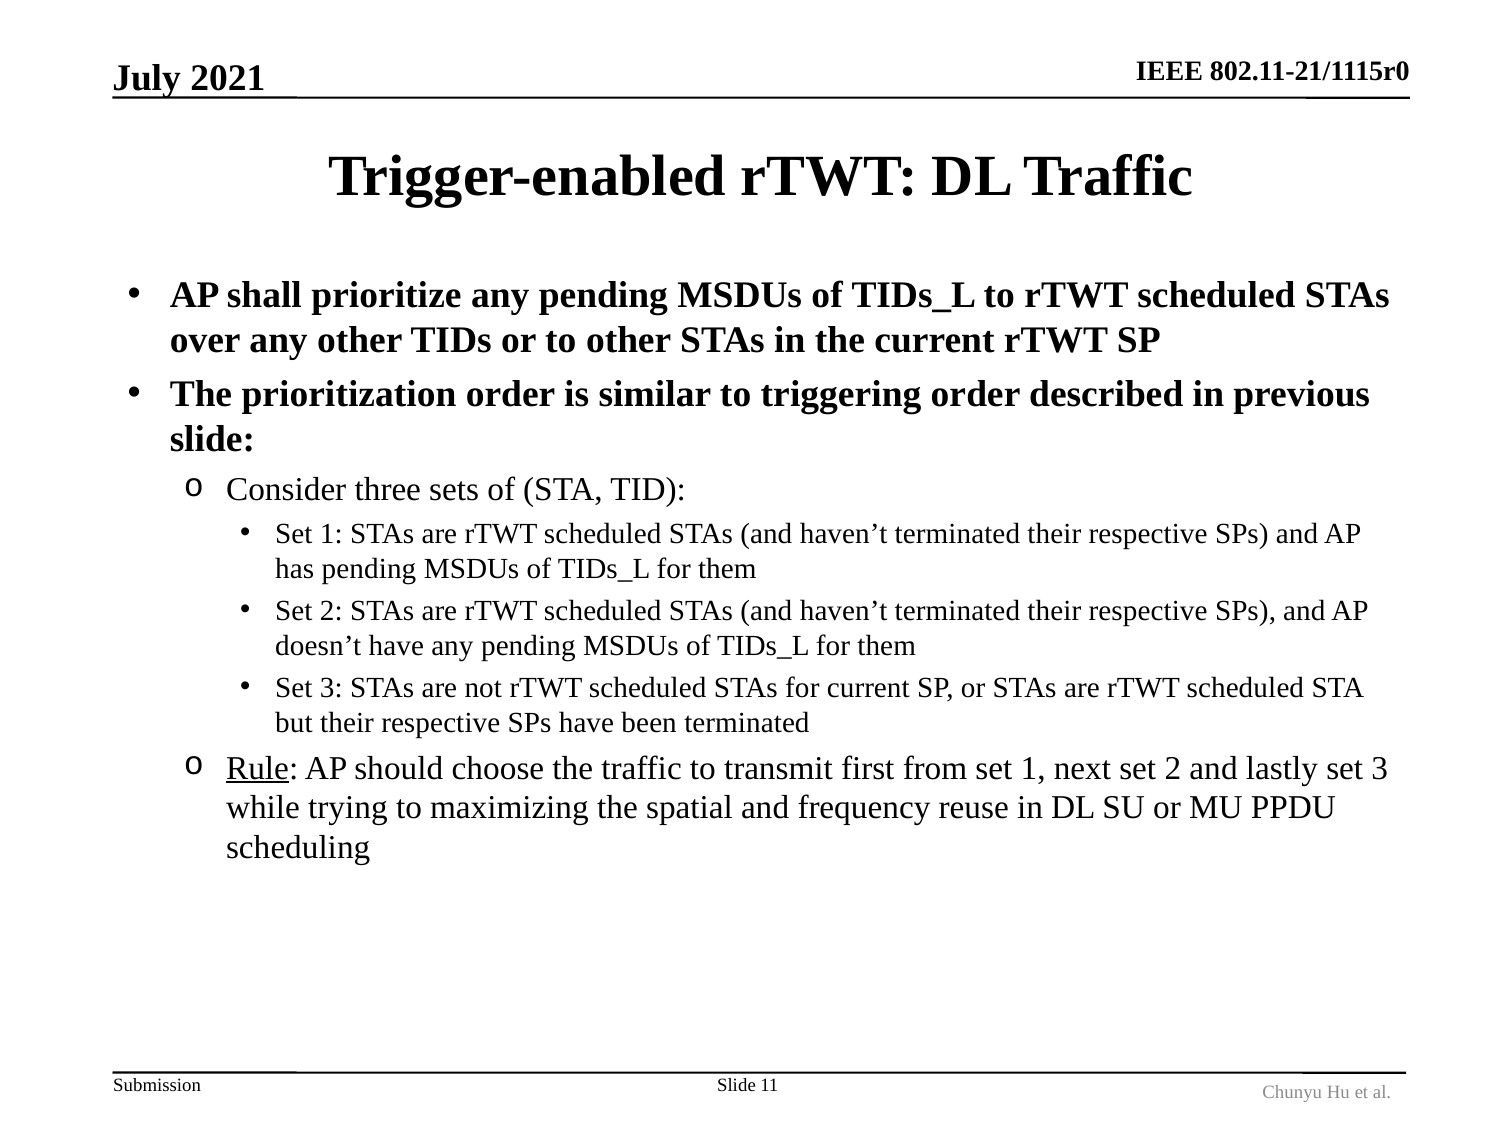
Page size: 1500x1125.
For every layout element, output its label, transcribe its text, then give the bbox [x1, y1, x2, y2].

slide_number Slide 11 [702, 1072, 793, 1111]
title Trigger-enabled rTWT: DL Traffic [112, 97, 1411, 248]
list AP shall prioritize any pending MSDUs of TIDs_L to rTWT scheduled STAs over any other TIDs or to other STAs in the current rTWT SP The prioritization order is similar to triggering order described in previous slide: Consider three sets of (STA, TID): Set 1: STAs are rTWT scheduled STAs (and haven’t terminated their respective SPs) and AP has pending MSDUs of TIDs_L for them Set 2: STAs are rTWT scheduled STAs (and haven’t terminated their respective SPs), and AP doesn’t have any pending MSDUs of TIDs_L for them Set 3: STAs are not rTWT scheduled STAs for current SP, or STAs are rTWT scheduled STA but their respective SPs have been terminated Rule: AP should choose the traffic to transmit first from set 1, next set 2 and lastly set 3 while trying to maximizing the spatial and frequency reuse in DL SU or MU PPDU scheduling [112, 262, 1411, 1073]
footer Chunyu Hu et al. [877, 1072, 1407, 1110]
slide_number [112, 52, 563, 90]
